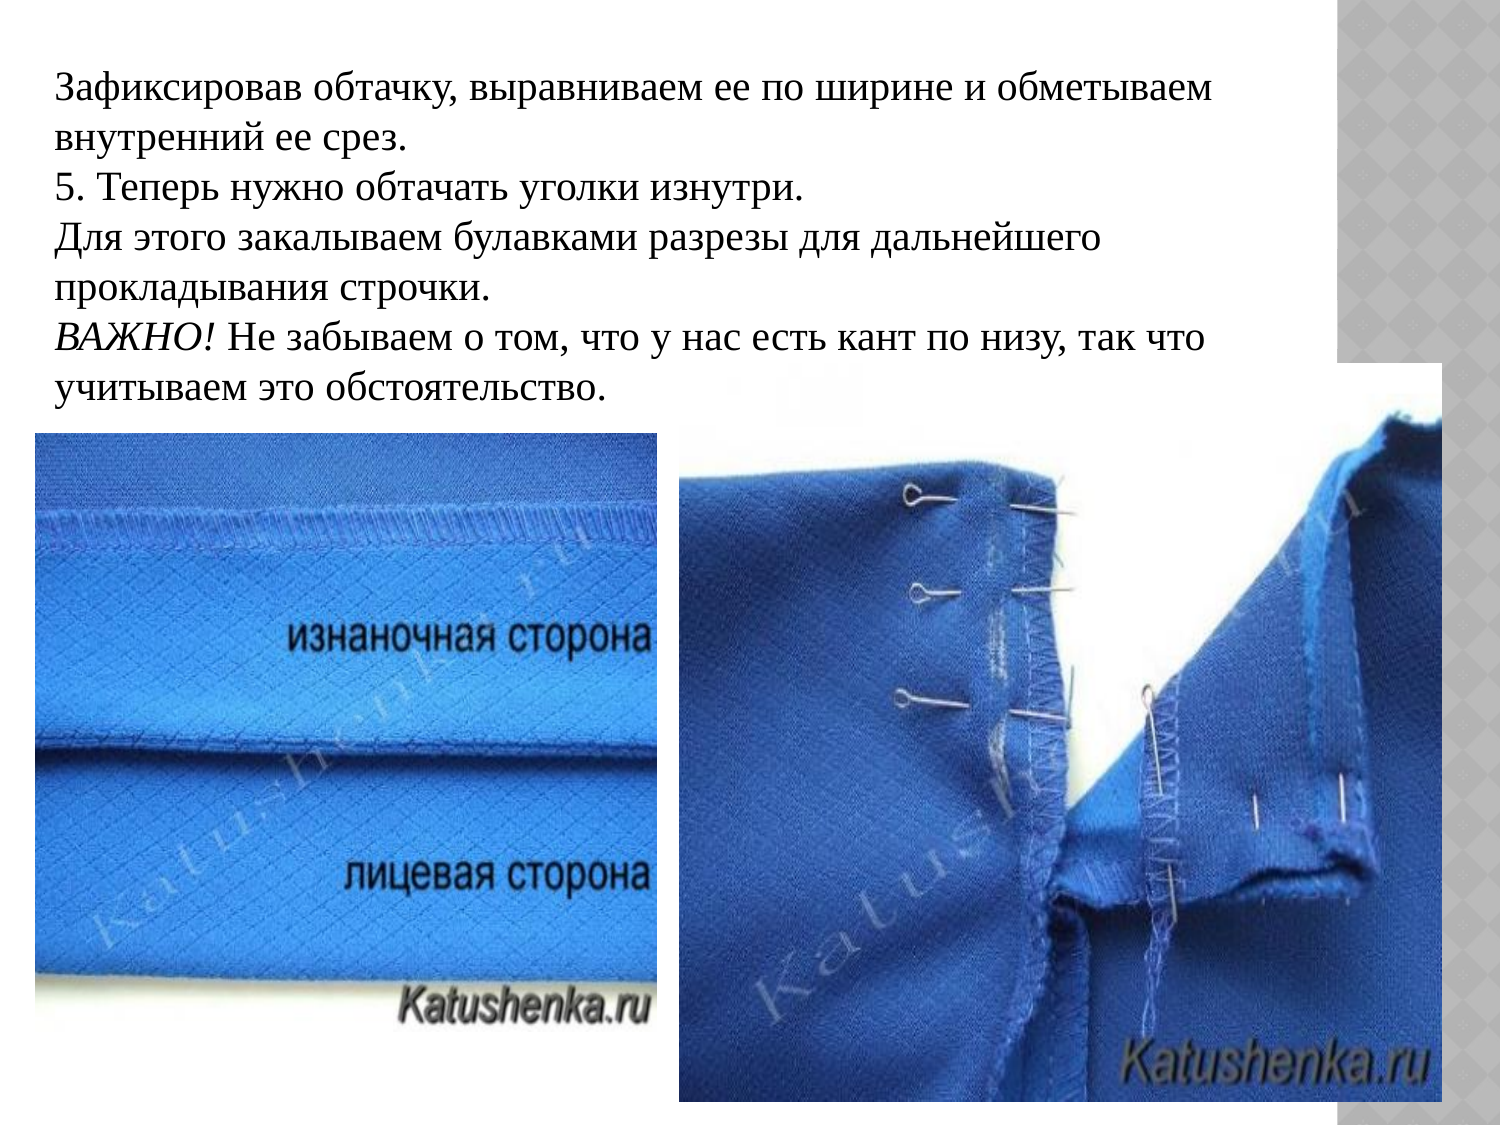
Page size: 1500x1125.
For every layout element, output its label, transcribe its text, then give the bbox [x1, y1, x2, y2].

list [34, 433, 657, 1032]
picture [679, 362, 1442, 1102]
list Зафиксировав обтачку, выравниваем ее по ширине и обметываем внутренний ее срез. 5. Теперь нужно обтачать уголки изнутри. Для этого закалываем булавками разрезы для дальнейшего прокладывания строчки. ВАЖНО! Не забываем о том, что у нас есть кант по низу, так что учитываем это обстоятельство. [46, 58, 1313, 411]
